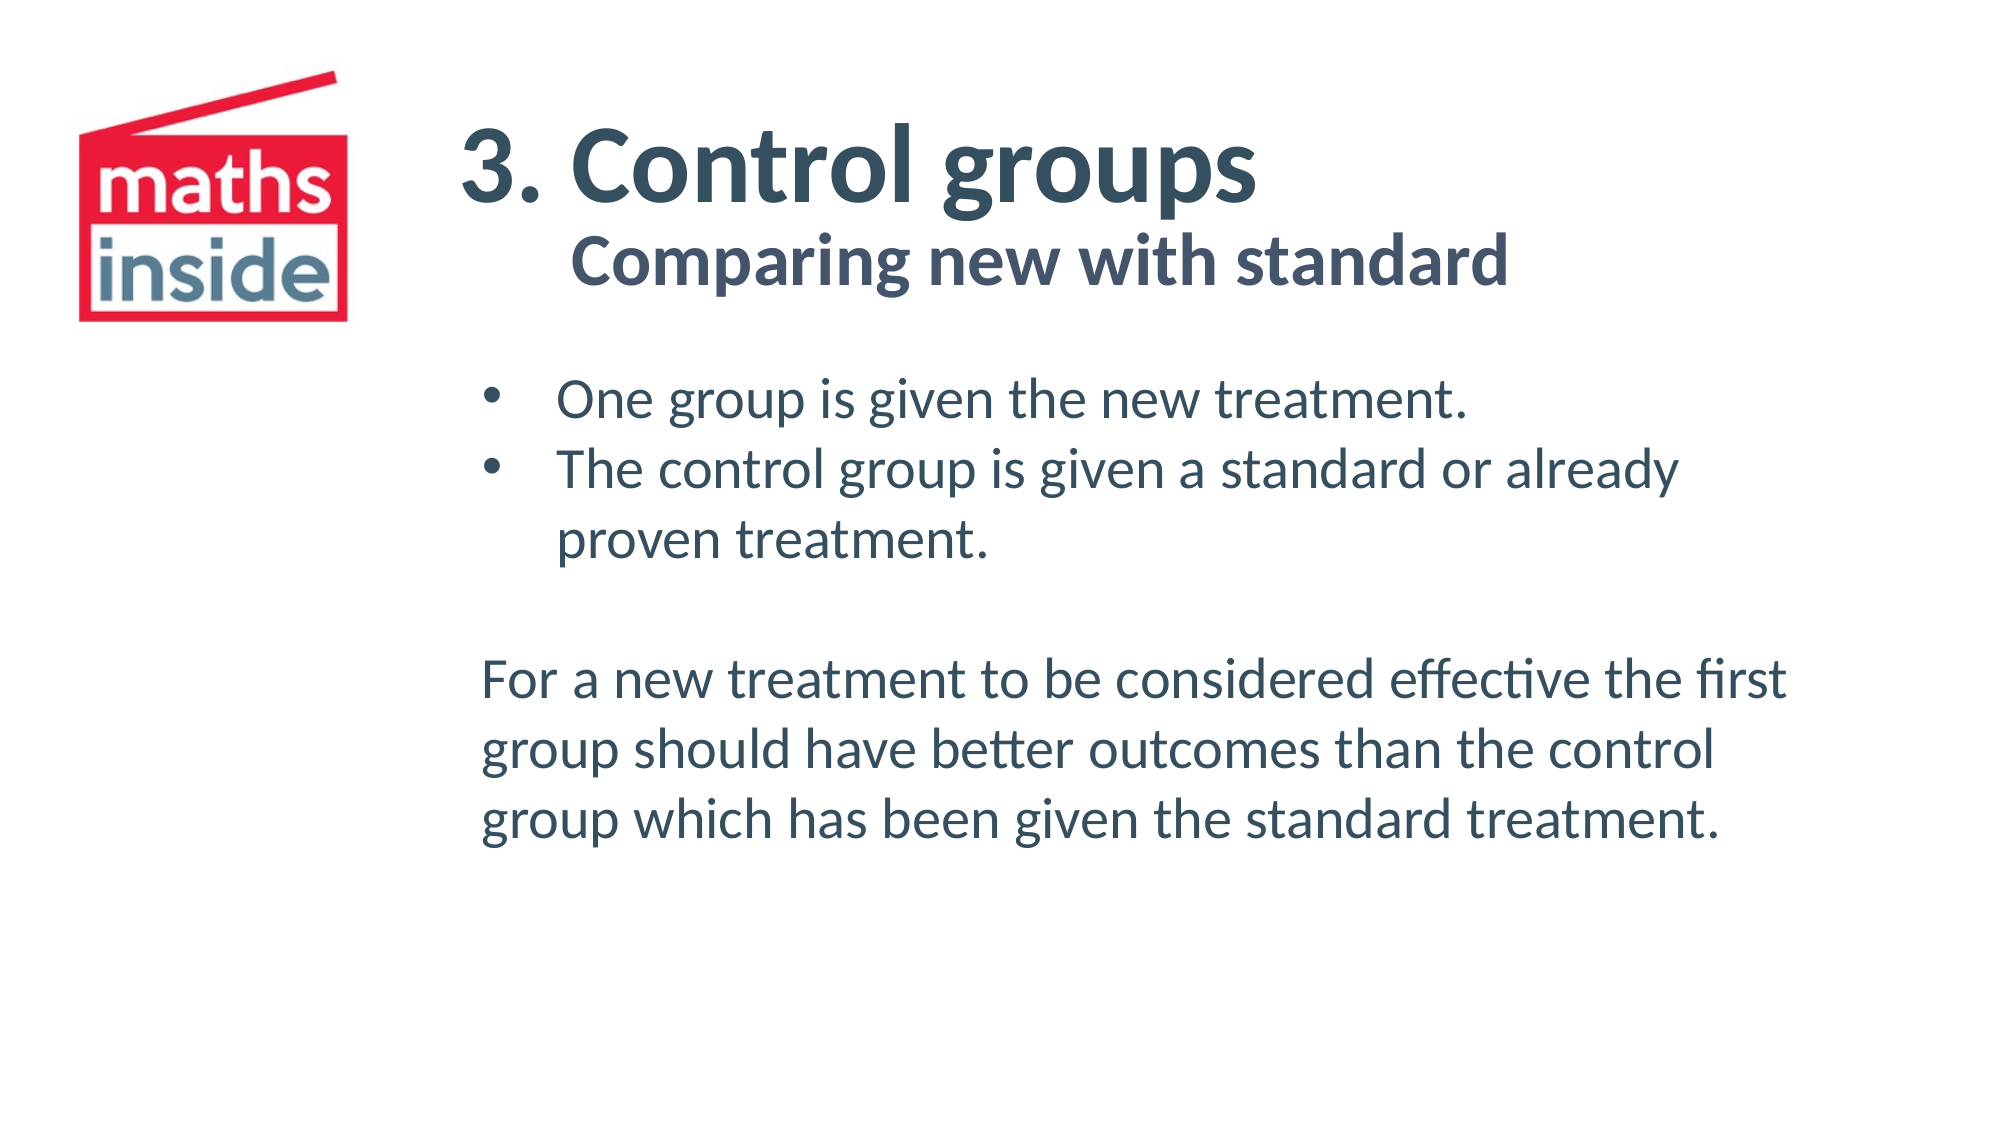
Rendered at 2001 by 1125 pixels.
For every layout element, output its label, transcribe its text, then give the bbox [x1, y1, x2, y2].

text_box Comparing new with standard [557, 202, 1694, 308]
picture [70, 62, 357, 331]
text_box One group is given the new treatment. The control group is given a standard or already proven treatment. For a new treatment to be considered effective the first group should have better outcomes than the control group which has been given the standard treatment. [475, 353, 1840, 1062]
text_box 3. Control groups [452, 84, 2000, 309]
